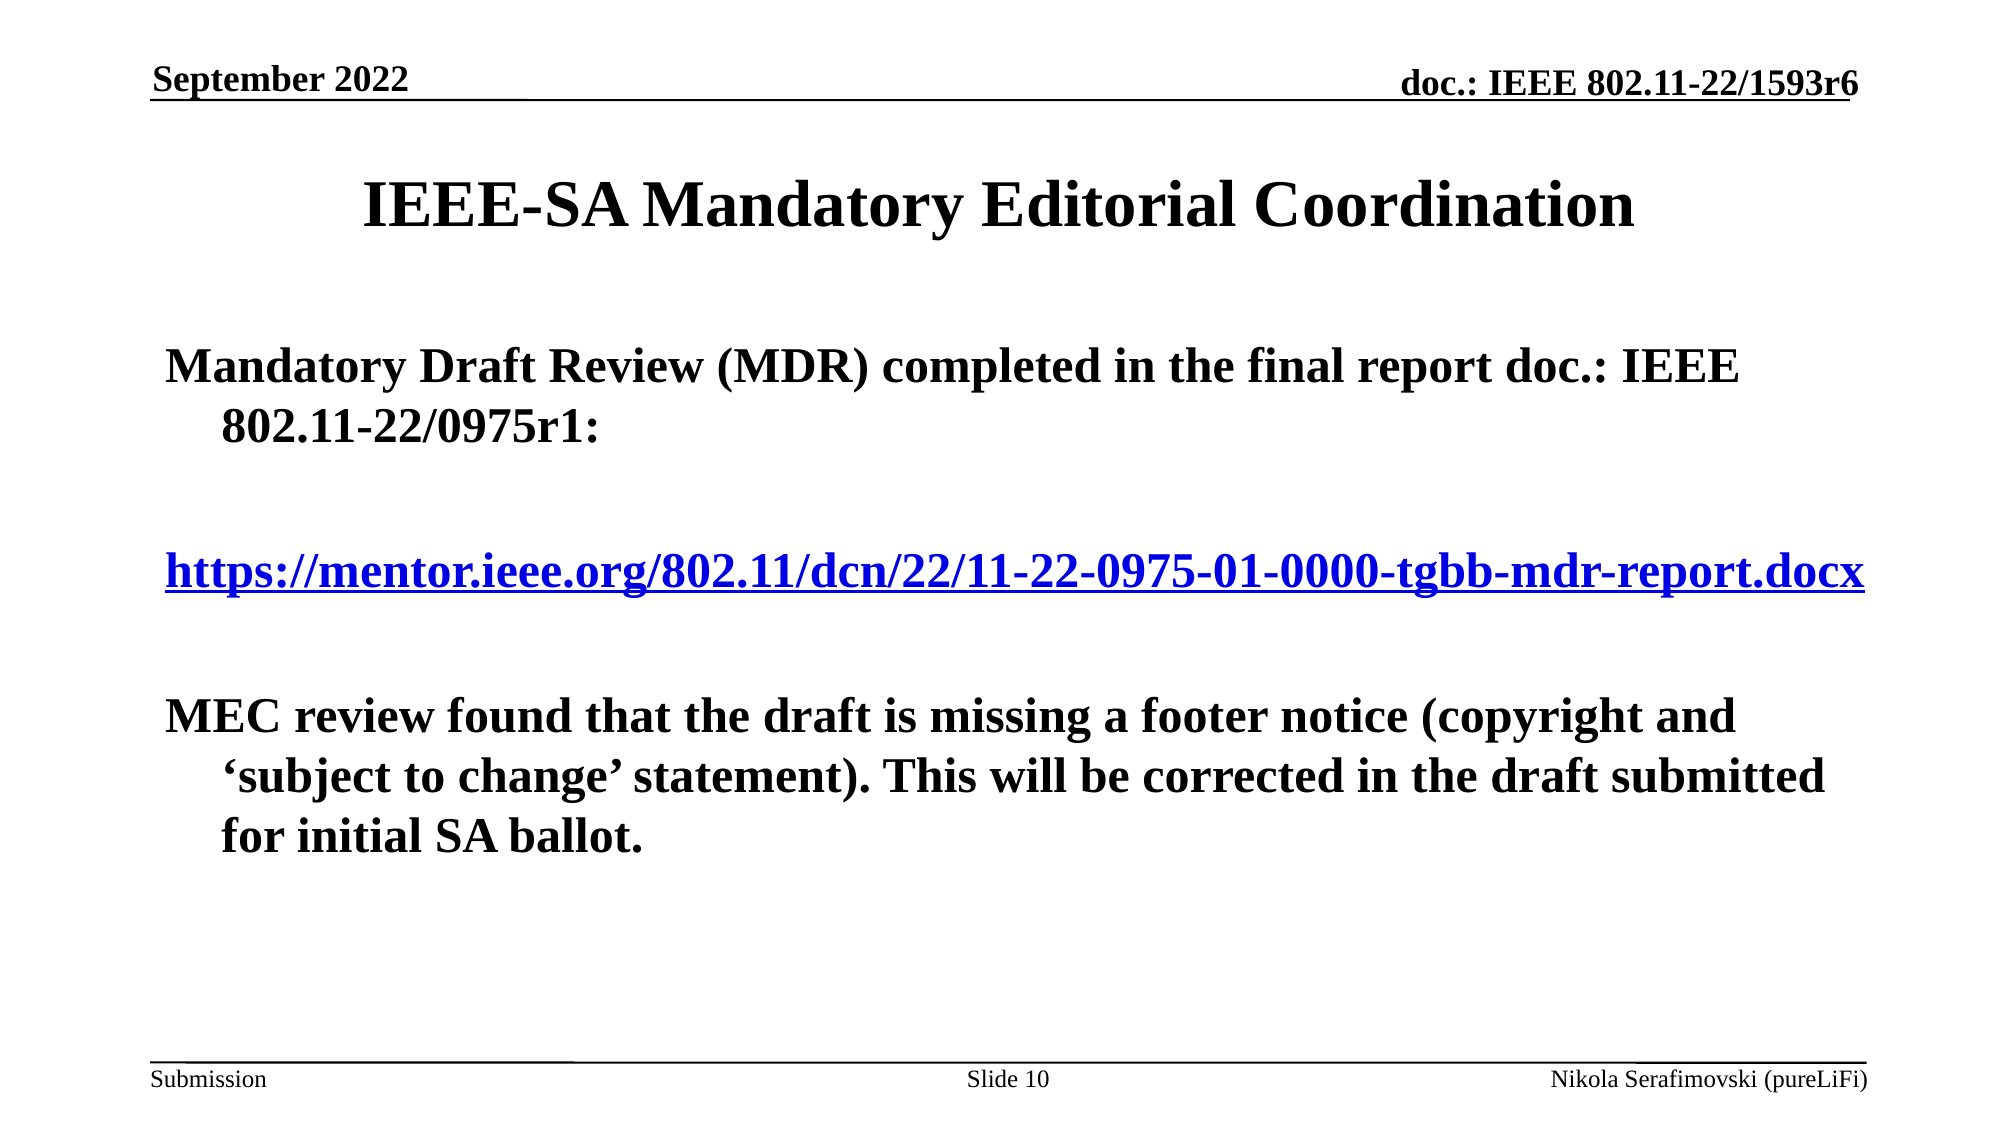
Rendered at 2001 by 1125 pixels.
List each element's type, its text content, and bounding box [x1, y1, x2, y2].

title IEEE-SA Mandatory Editorial Coordination [149, 112, 1850, 288]
list Mandatory Draft Review (MDR) completed in the final report doc.: IEEE 802.11-22/0975r1: https://mentor.ieee.org/802.11/dcn/22/11-22-0975-01-0000-tgbb-mdr-report.docx MEC review found that the draft is missing a footer notice (copyright and ‘subject to change’ statement). This will be corrected in the draft submitted for initial SA ballot. [149, 324, 1887, 1000]
slide_number Slide 10 [950, 1061, 1067, 1123]
footer Nikola Serafimovski (pureLiFi) [1171, 1061, 1869, 1093]
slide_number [152, 54, 563, 100]
